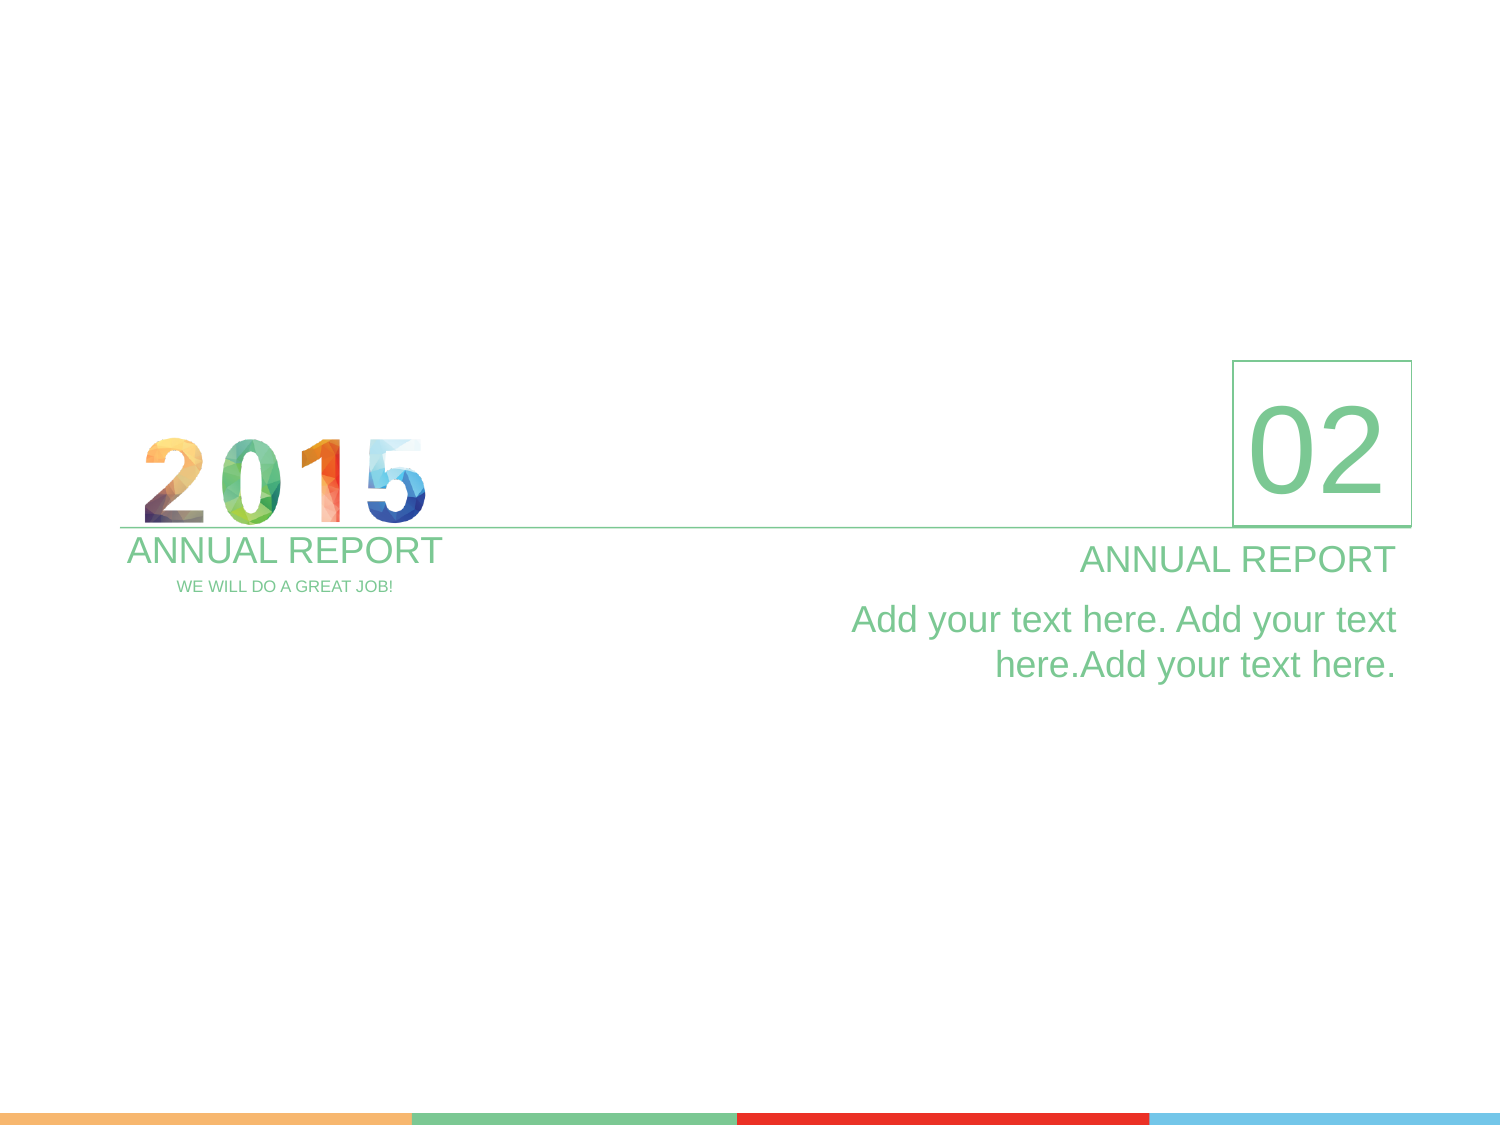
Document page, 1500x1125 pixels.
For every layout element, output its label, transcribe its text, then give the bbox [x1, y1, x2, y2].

text_box 02 [1233, 361, 1412, 526]
text_box ANNUAL REPORT [97, 527, 474, 568]
picture [139, 437, 432, 528]
text_box Add your text here. Add your text here.Add your text here. [745, 587, 1412, 738]
text_box ANNUAL REPORT [1029, 527, 1412, 588]
text_box WE WILL DO A GREAT JOB! [97, 568, 474, 614]
